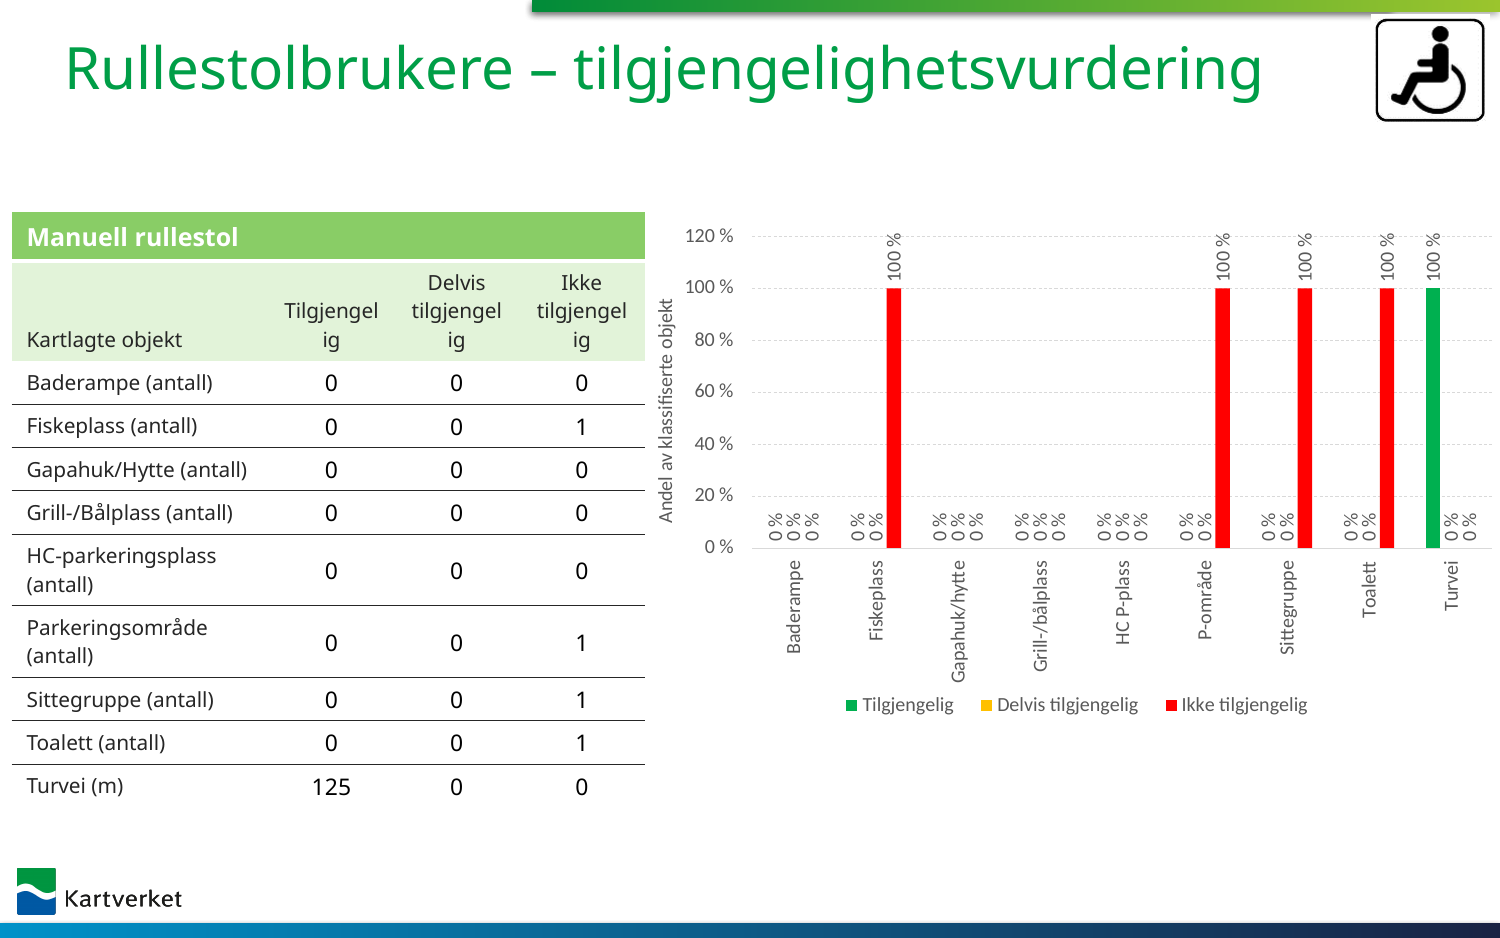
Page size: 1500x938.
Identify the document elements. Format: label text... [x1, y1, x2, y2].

table_cell 1 [519, 405, 638, 447]
table_cell 0 [519, 491, 638, 534]
table_cell Fiskeplass (antall) [12, 405, 269, 447]
table_cell 0 [394, 678, 519, 720]
table_header Manuell rullestol [12, 212, 645, 259]
table_cell 1 [519, 721, 645, 764]
table_cell 0 [269, 491, 394, 534]
table_cell 0 [394, 361, 519, 404]
table_cell 0 [394, 765, 519, 807]
table_cell 125 [269, 765, 394, 807]
table_cell Ikke tilgjengelig [519, 263, 638, 361]
table_cell 0 [394, 721, 519, 764]
table_cell 1 [519, 678, 638, 720]
table_cell 0 [269, 535, 394, 605]
table_cell 0 [394, 606, 519, 677]
table_cell Grill-/Bålplass (antall) [12, 491, 269, 534]
picture [1371, 13, 1491, 127]
table_cell Gapahuk/Hytte (antall) [12, 448, 269, 490]
table_cell 0 [269, 721, 394, 764]
table_cell 0 [269, 448, 394, 490]
table_cell 0 [519, 448, 638, 490]
table_cell Delvis tilgjengelig [394, 263, 519, 361]
table_cell Sittegruppe (antall) [12, 678, 269, 720]
table_cell 0 [394, 535, 519, 605]
table_cell Baderampe (antall) [12, 361, 269, 404]
table_cell Turvei (m) [12, 765, 269, 807]
table_cell Toalett (antall) [12, 721, 269, 764]
table_cell 0 [519, 361, 638, 404]
table_cell Parkeringsområde (antall) [12, 606, 269, 677]
table_cell 0 [519, 535, 638, 605]
table_cell 0 [394, 491, 519, 534]
table_cell 0 [269, 606, 394, 677]
table_cell 0 [394, 448, 519, 490]
table_cell Kartlagte objekt [12, 263, 269, 361]
picture [643, 218, 1500, 728]
table_cell 0 [394, 405, 519, 447]
table_cell 0 [269, 405, 394, 447]
table_cell 0 [269, 678, 394, 720]
table_cell 1 [519, 606, 638, 677]
table_cell Tilgjengelig [269, 263, 394, 361]
table_cell HC-parkeringsplass (antall) [12, 535, 269, 605]
table_cell 0 [519, 765, 645, 807]
table_cell 0 [269, 361, 394, 404]
text_box Rullestolbrukere – tilgjengelighetsvurdering [49, 12, 1372, 109]
